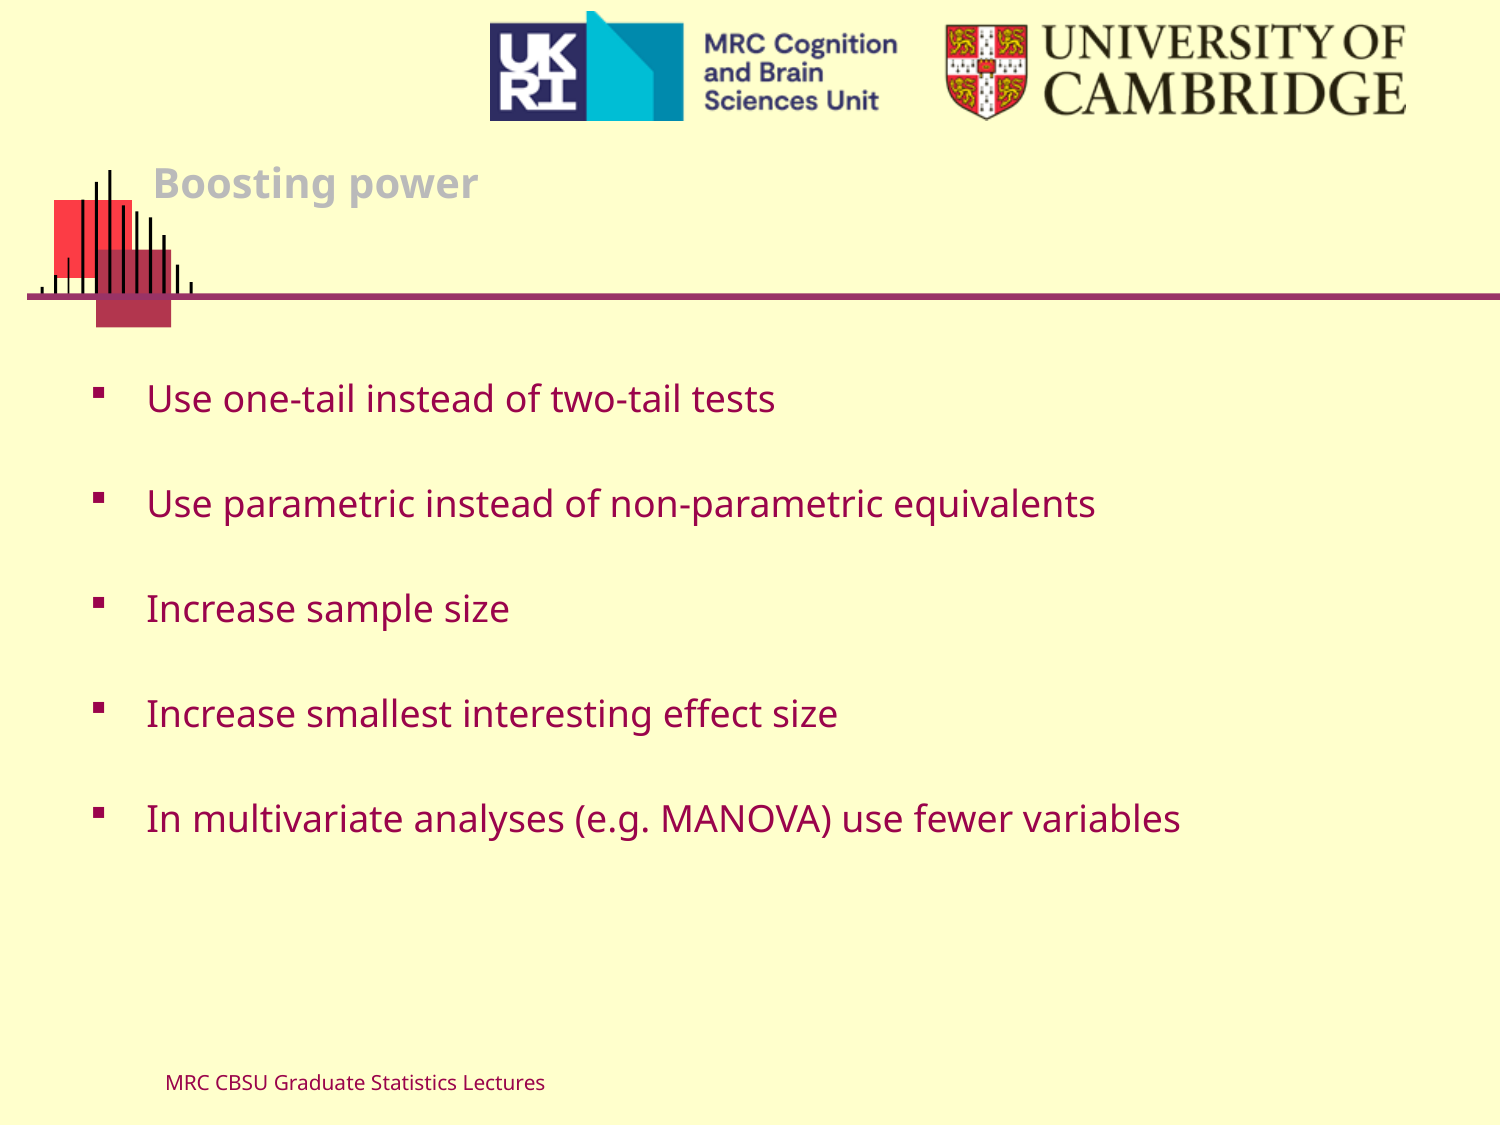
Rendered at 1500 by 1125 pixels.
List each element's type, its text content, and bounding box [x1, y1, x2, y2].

title Boosting power [137, 137, 988, 233]
picture [490, 11, 1406, 121]
list Use one-tail instead of two-tail tests Use parametric instead of non-parametric equivalents Increase sample size Increase smallest interesting effect size In multivariate analyses (e.g. MANOVA) use fewer variables [75, 262, 1425, 1038]
footer MRC CBSU Graduate Statistics Lectures [149, 1062, 988, 1101]
